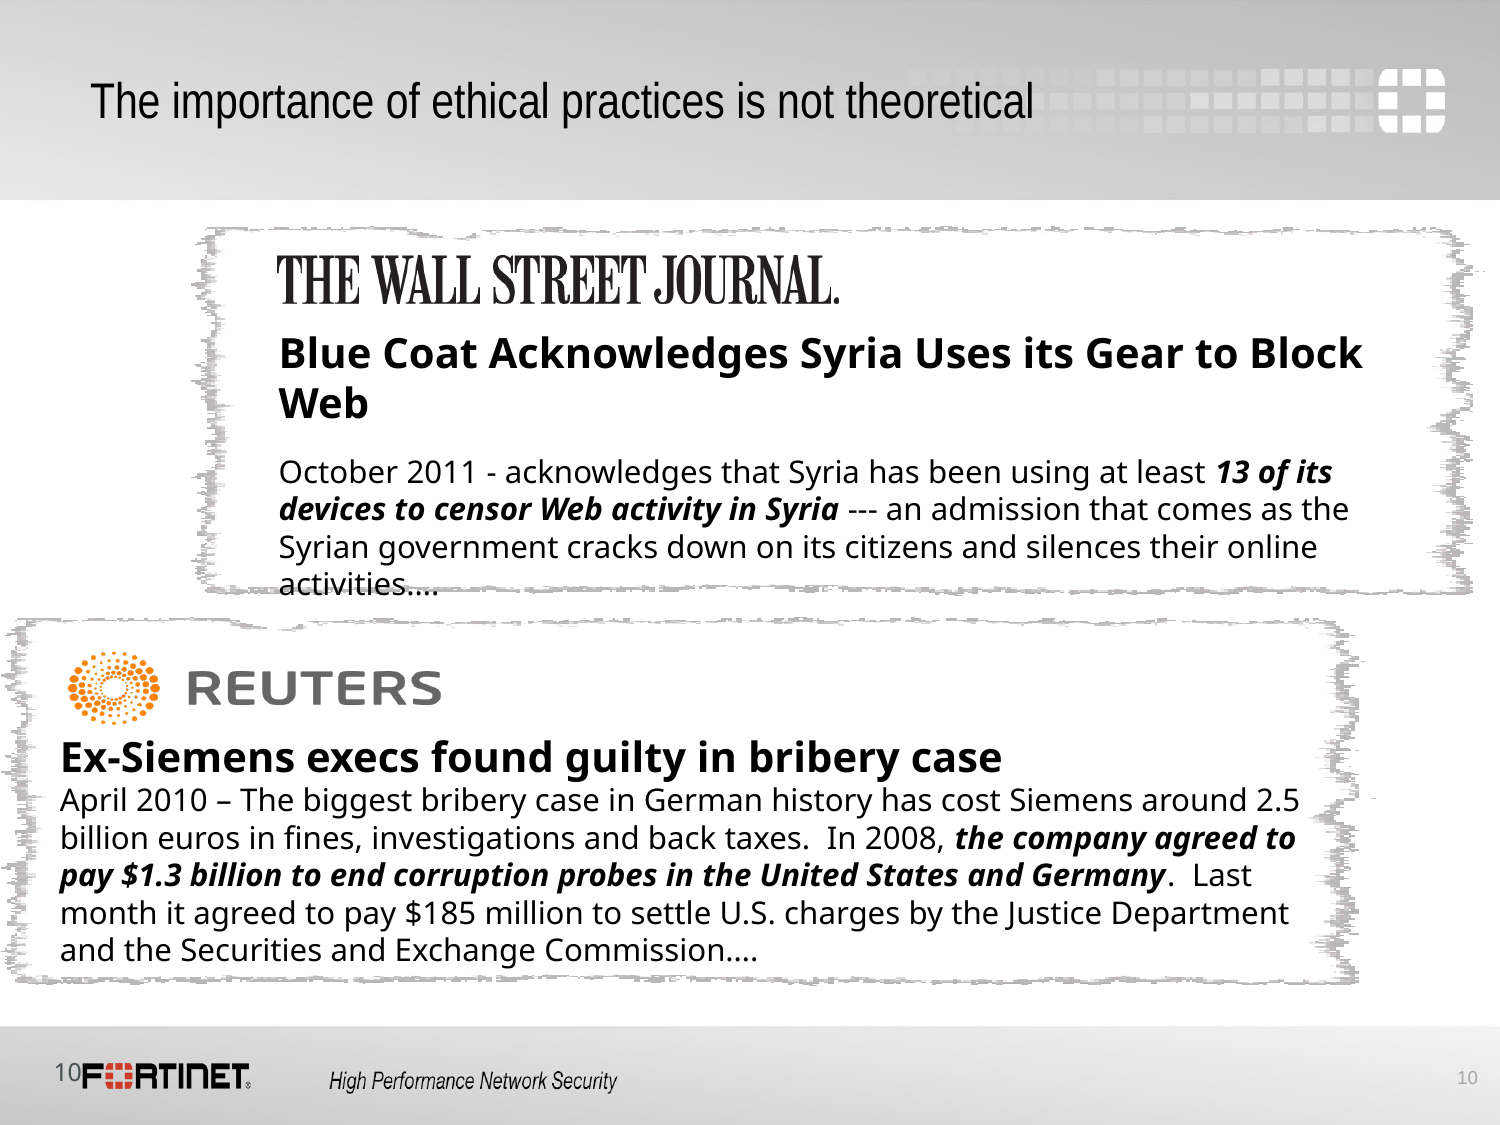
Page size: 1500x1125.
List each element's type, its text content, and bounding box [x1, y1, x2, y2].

text_box 10 [38, 1049, 432, 1096]
title The importance of ethical practices is not theoretical [75, 4, 1370, 200]
picture [0, 0, 1500, 1125]
